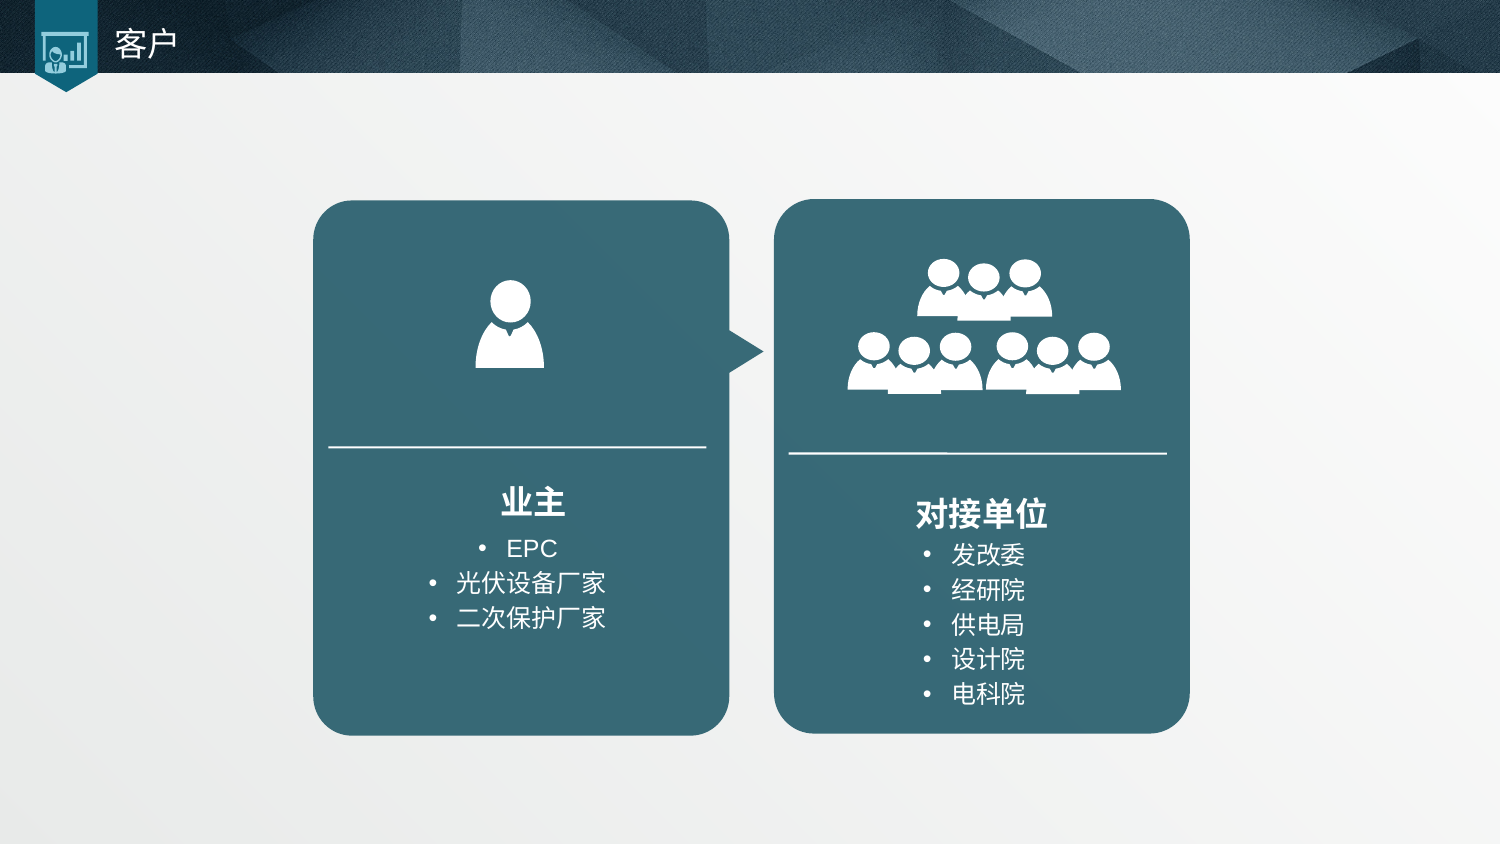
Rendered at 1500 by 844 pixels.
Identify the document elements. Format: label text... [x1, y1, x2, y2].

text_box EPC 光伏设备厂家 二次保护厂家 [344, 532, 691, 633]
text_box [490, 280, 531, 323]
text_box 对接单位 [809, 492, 1156, 533]
title 客户 [99, 20, 550, 66]
text_box 业主 [360, 480, 707, 521]
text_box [847, 258, 1122, 395]
text_box [41, 31, 89, 69]
text_box [773, 199, 1190, 734]
text_box [45, 46, 66, 74]
text_box [475, 322, 544, 368]
text_box [313, 200, 764, 736]
picture [0, 0, 34, 73]
picture [98, 0, 1500, 73]
text_box 发改委 经研院 供电局 设计院 电科院 [801, 539, 1148, 710]
